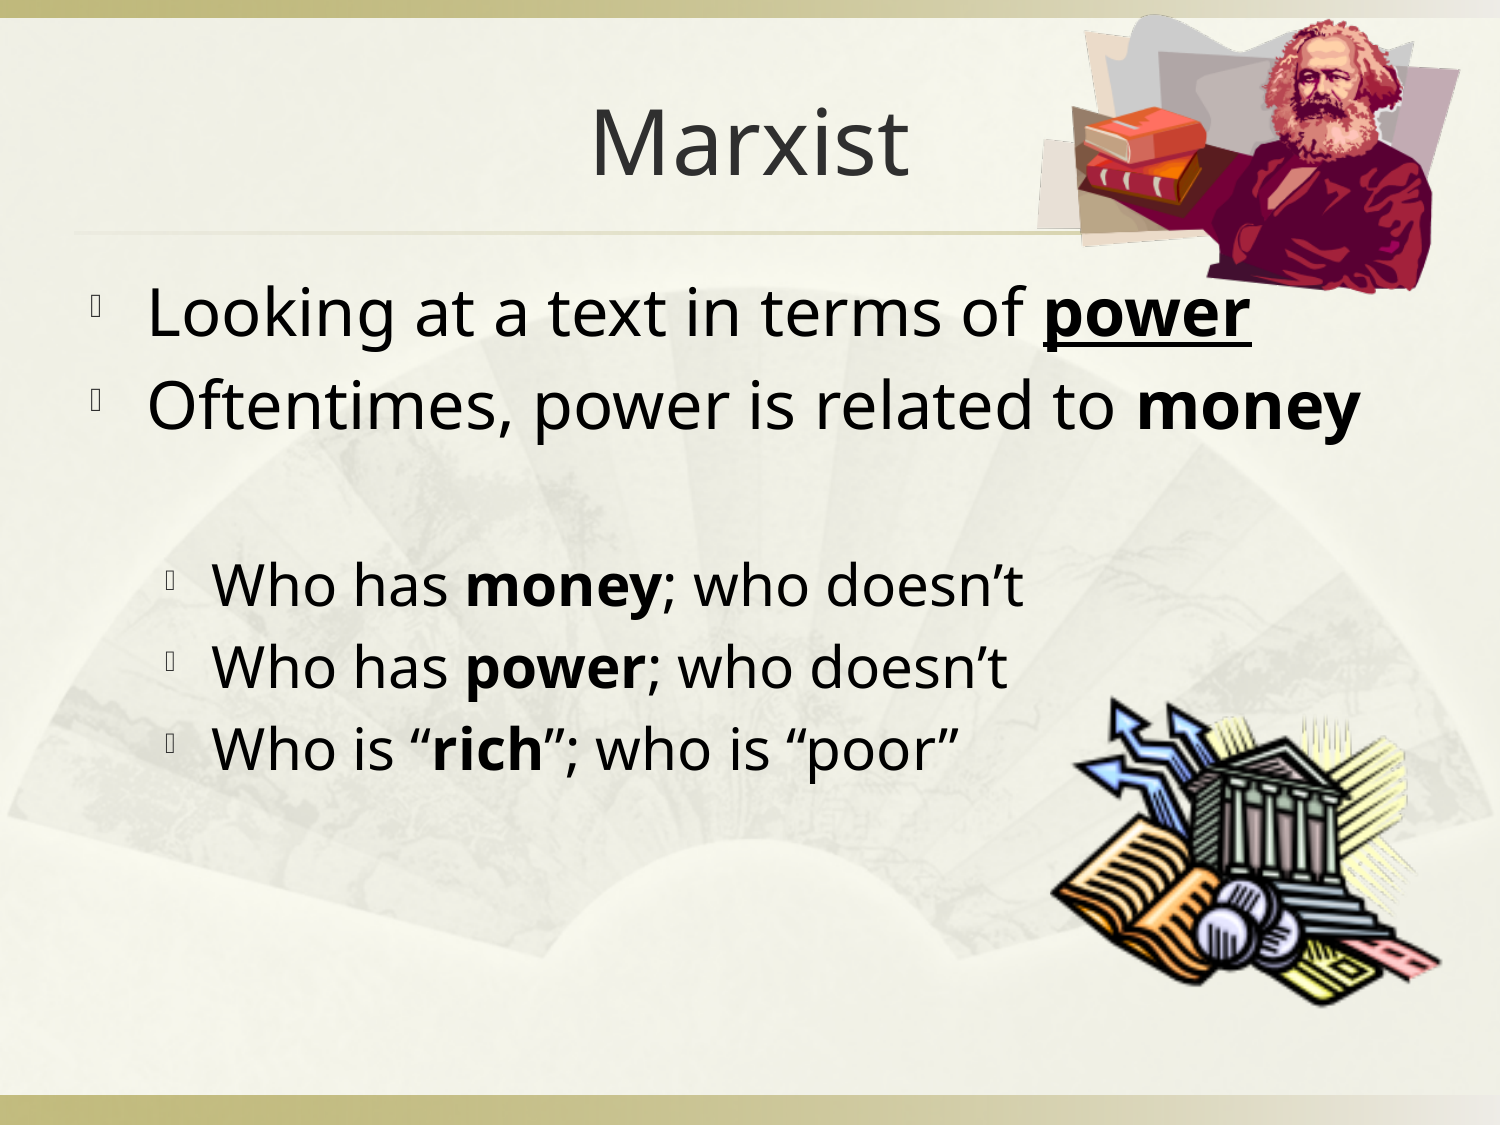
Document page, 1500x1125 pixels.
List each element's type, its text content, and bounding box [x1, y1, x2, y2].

picture [1036, 11, 1463, 298]
picture [1049, 691, 1448, 1014]
list Looking at a text in terms of power Oftentimes, power is related to money Who has money; who doesn’t Who has power; who doesn’t Who is “rich”; who is “poor” [74, 262, 1426, 1032]
title Marxist [74, 44, 1032, 233]
